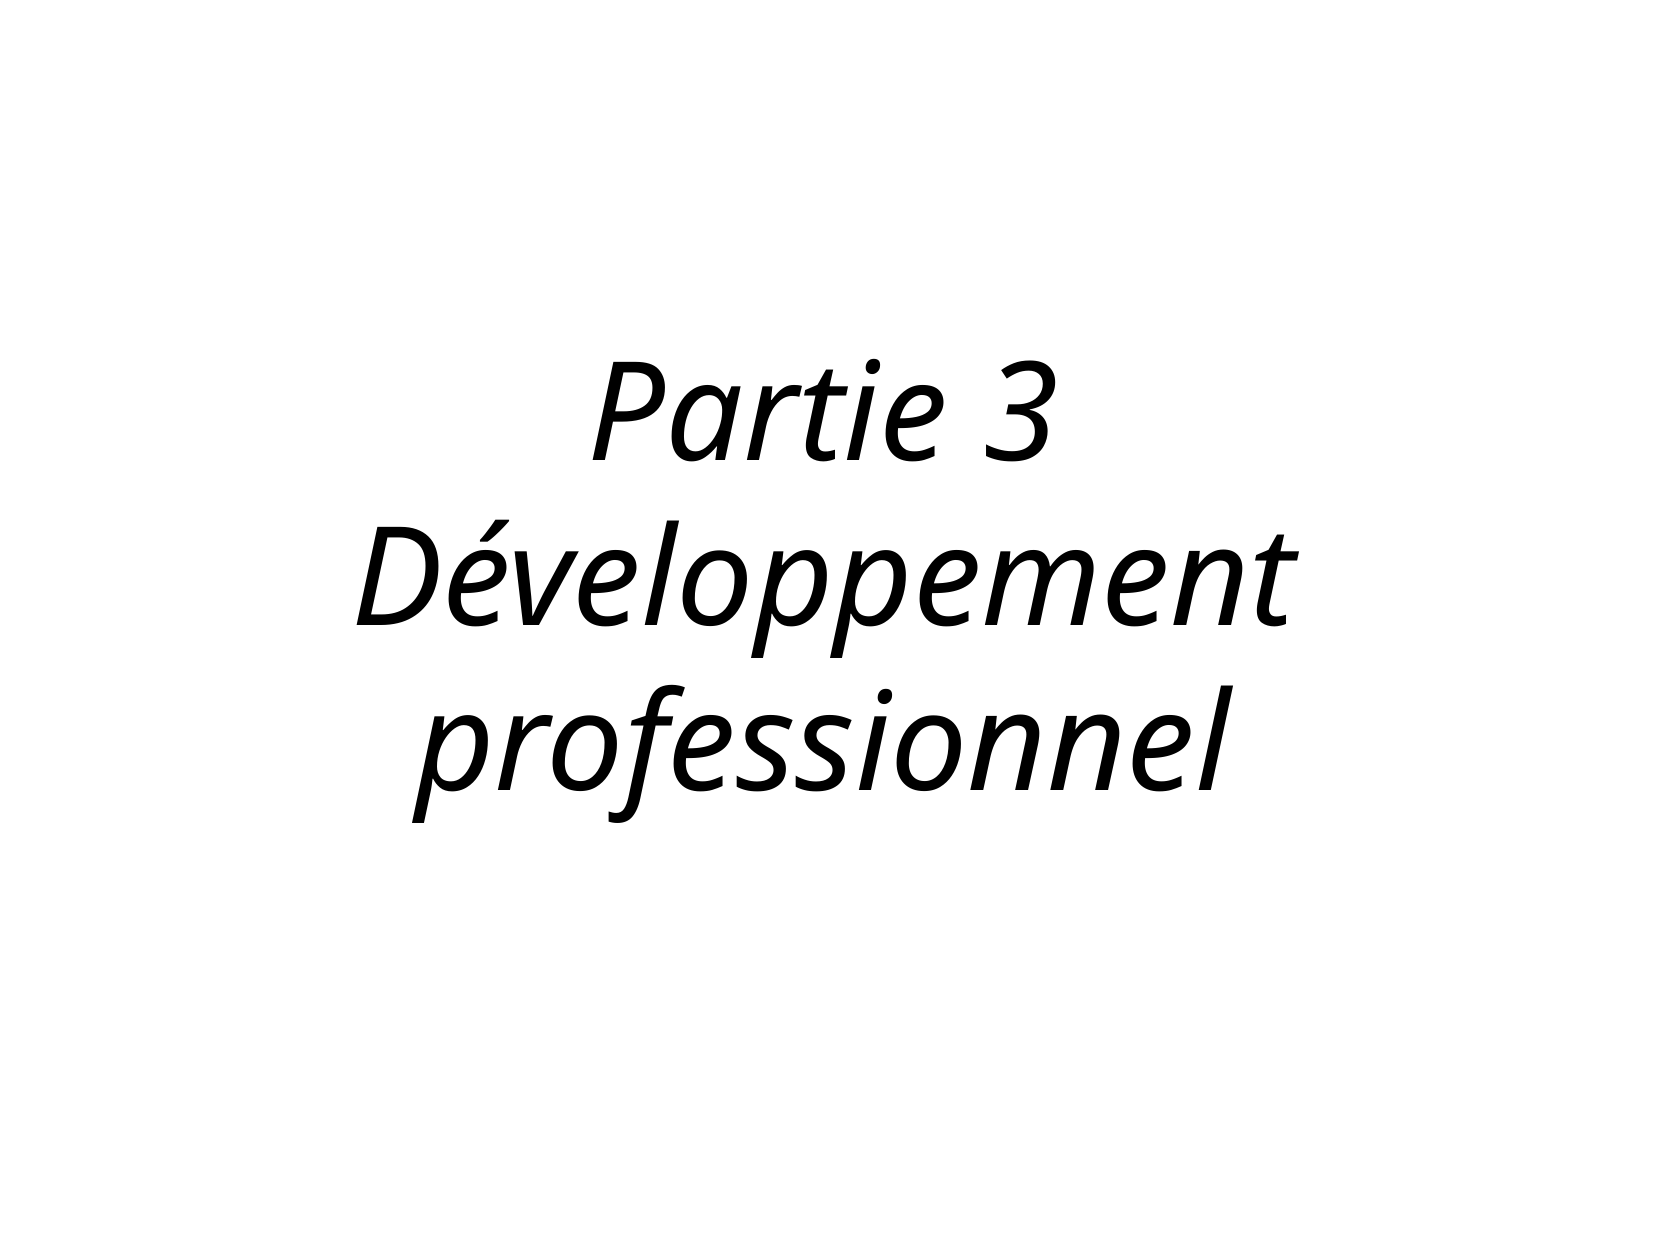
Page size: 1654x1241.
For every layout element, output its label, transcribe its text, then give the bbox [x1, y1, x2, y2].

text_box Partie 3 Développement professionnel [118, 219, 1529, 922]
